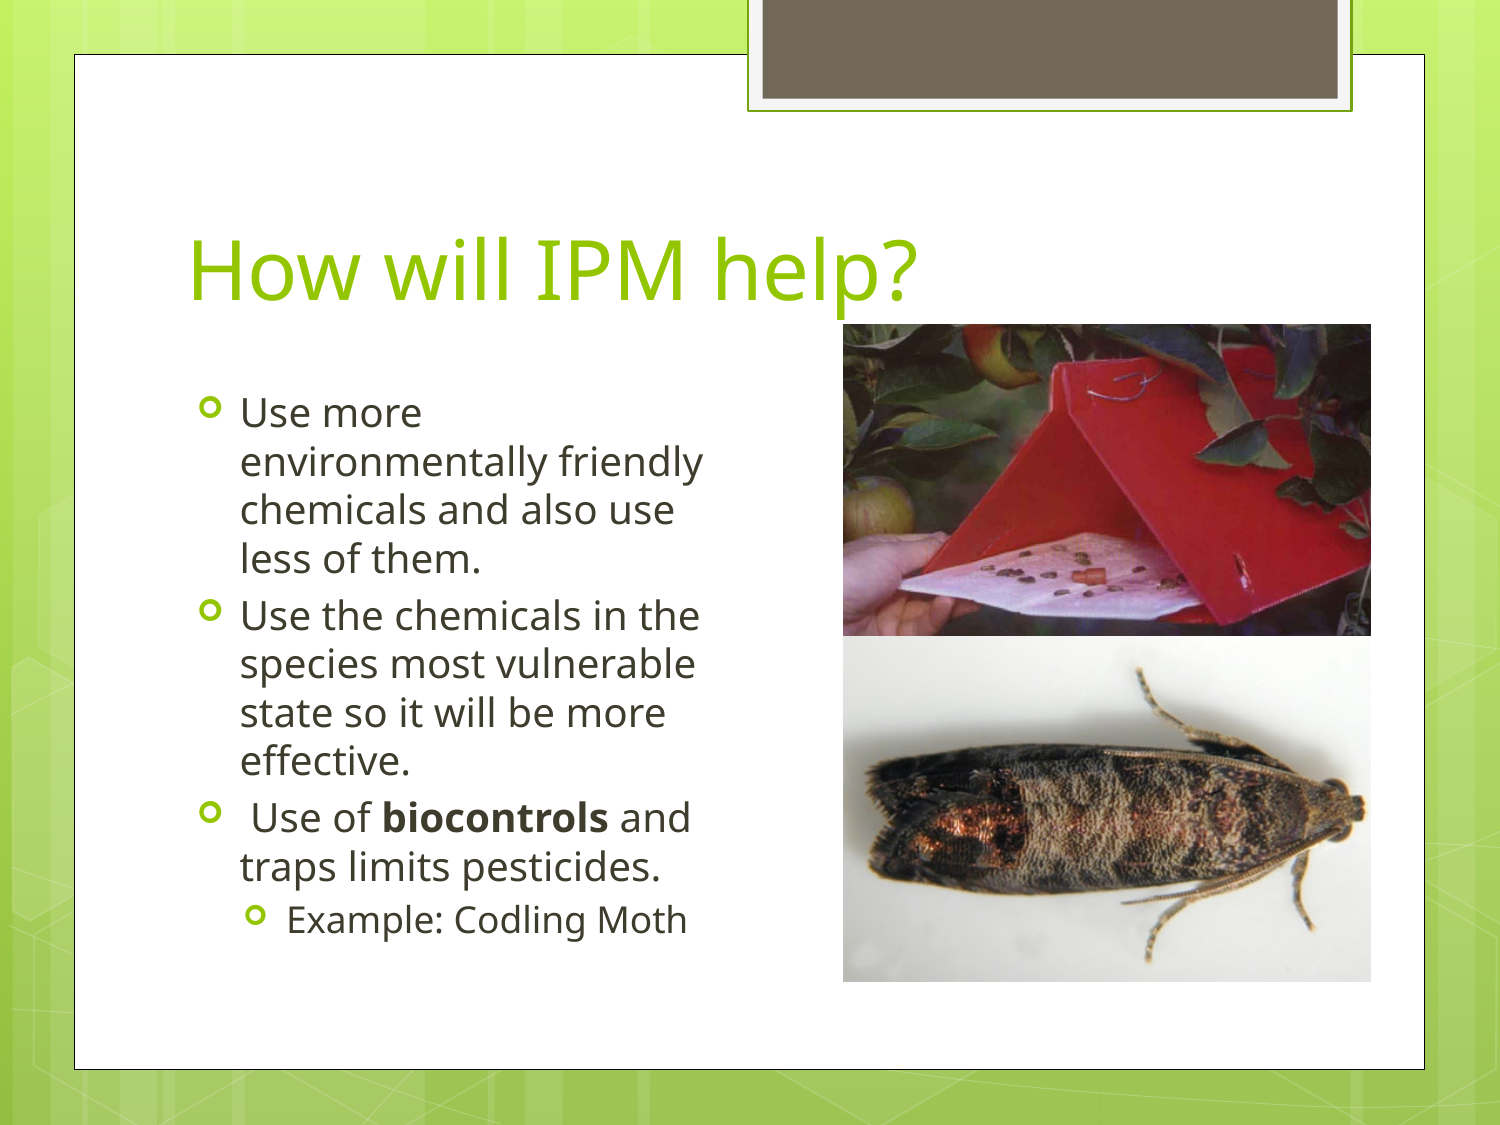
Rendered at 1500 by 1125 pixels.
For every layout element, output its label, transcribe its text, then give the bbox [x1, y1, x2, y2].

title How will IPM help? [171, 137, 1324, 325]
picture [843, 324, 1371, 983]
list Use more environmentally friendly chemicals and also use less of them. Use the chemicals in the species most vulnerable state so it will be more effective. Use of biocontrols and traps limits pesticides. Example: Codling Moth [171, 379, 732, 953]
